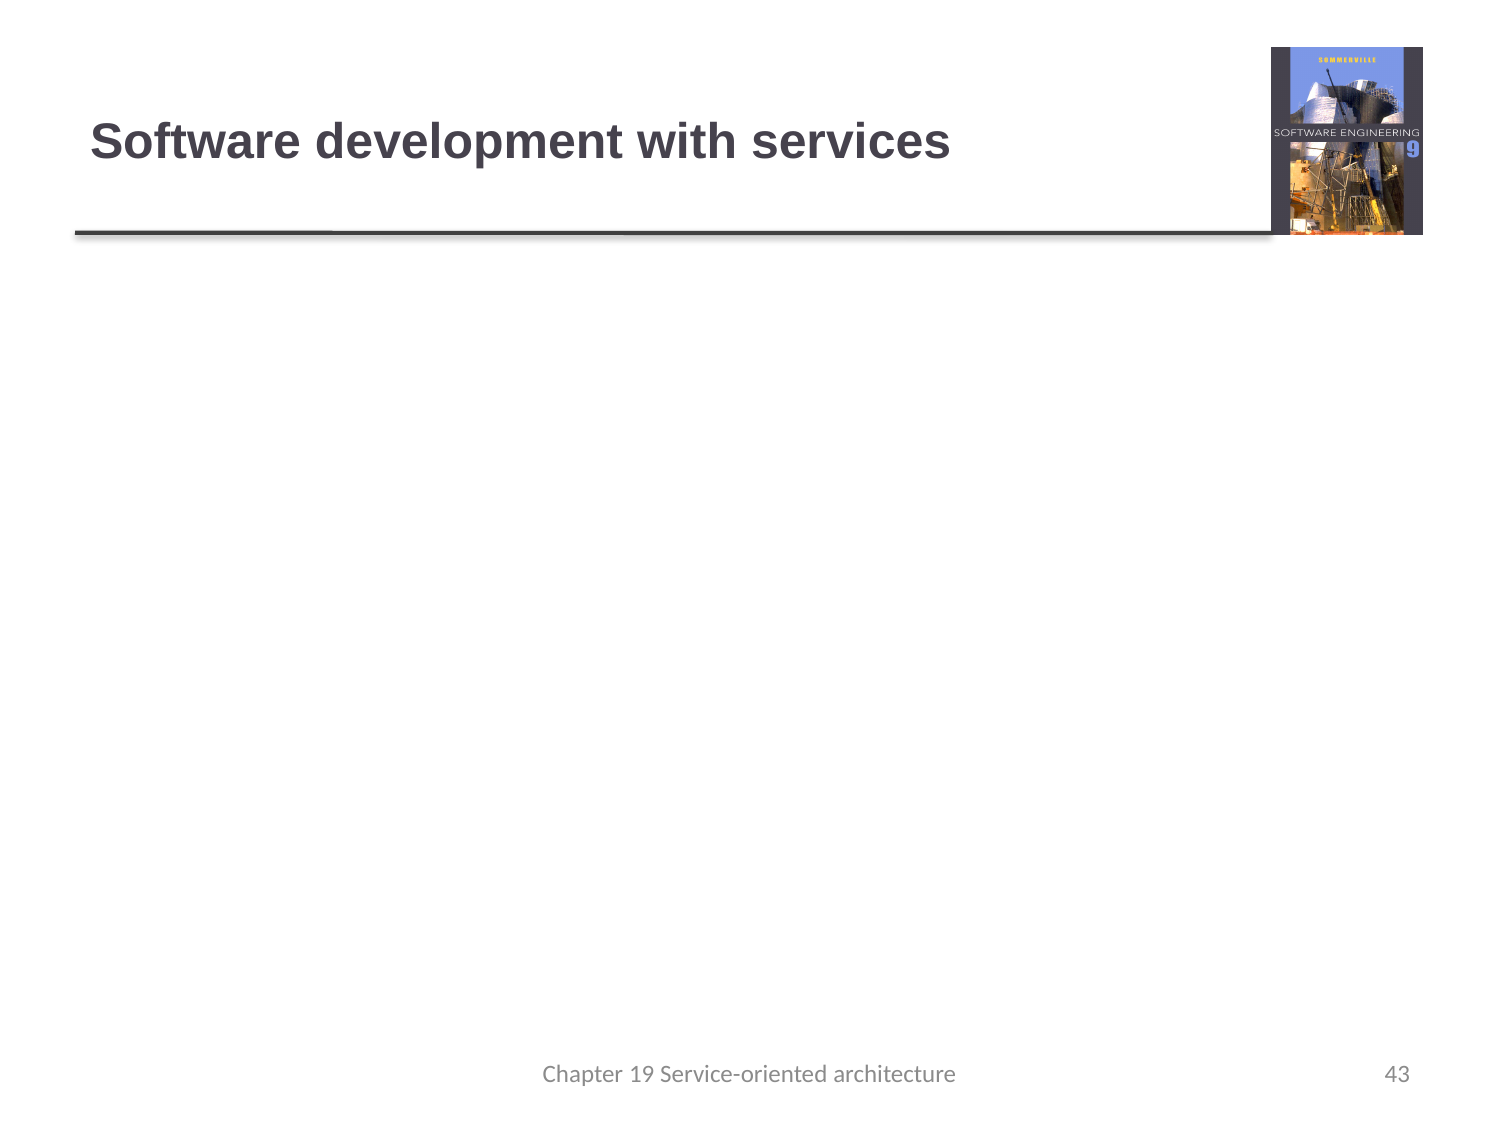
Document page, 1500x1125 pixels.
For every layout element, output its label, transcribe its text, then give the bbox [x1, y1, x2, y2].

footer Chapter 19 Service-oriented architecture [512, 1042, 988, 1103]
picture [1272, 47, 1423, 235]
title Software development with services [74, 44, 1272, 233]
slide_number 43 [1074, 1042, 1425, 1103]
